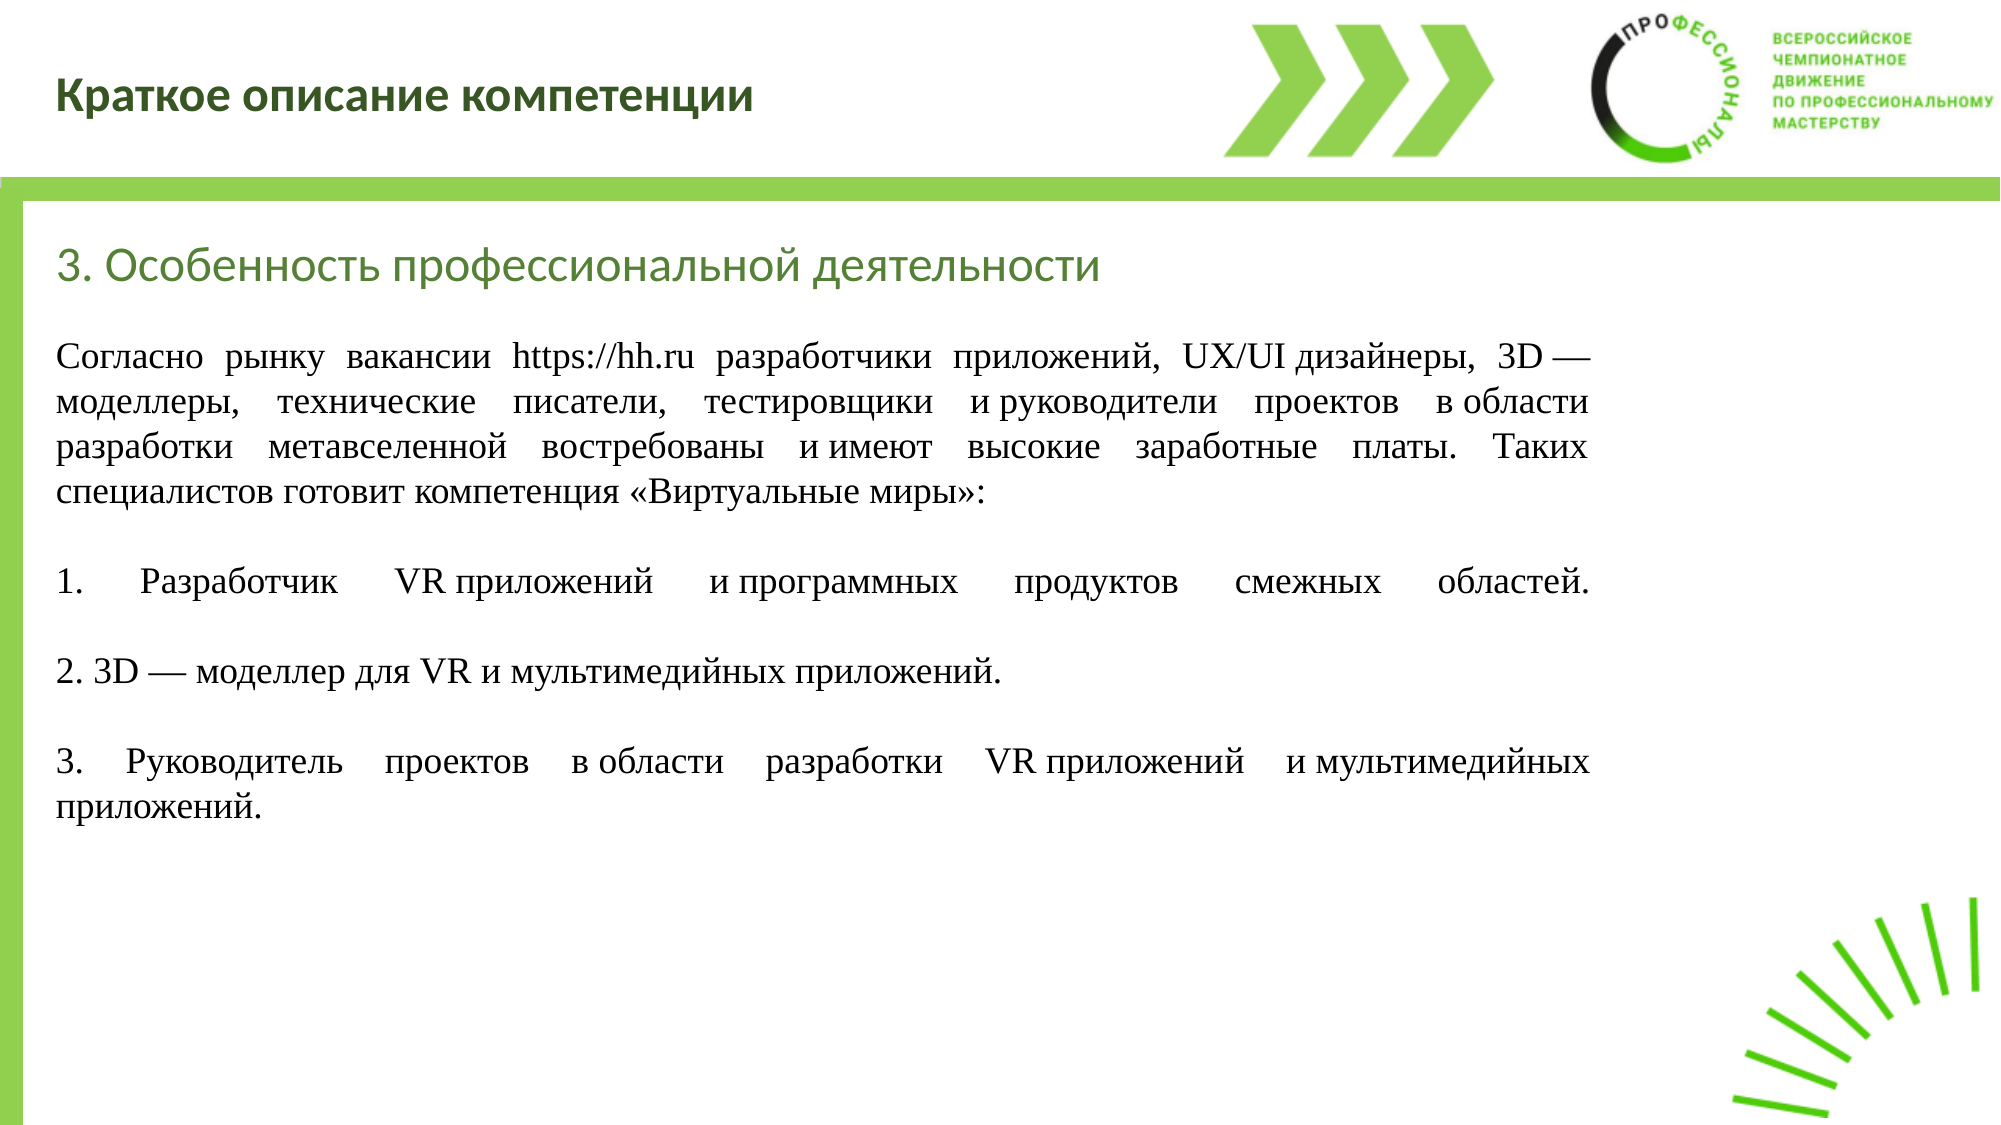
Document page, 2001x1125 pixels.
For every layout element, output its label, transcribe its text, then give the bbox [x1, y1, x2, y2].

text_box Краткое описание компетенции [40, 28, 1145, 154]
picture [1210, 11, 2000, 167]
text_box Согласно рынку вакансии https://hh.ru разработчики приложений, UX/UI дизайнеры, 3D — моделлеры, технические писатели, тестировщики и руководители проектов в области разработки метавселенной востребованы и имеют высокие заработные платы. Таких специалистов готовит компетенция «Виртуальные миры»: 1. Разработчик VR приложений и программных продуктов смежных областей. 2. 3D — моделлер для VR и мультимедийных приложений. 3. Руководитель проектов в области разработки VR приложений и мультимедийных приложений. [40, 323, 1606, 834]
picture [1716, 893, 2000, 1118]
picture [0, 177, 2000, 1125]
text_box 3. Особенность профессиональной деятельности [40, 224, 1166, 300]
